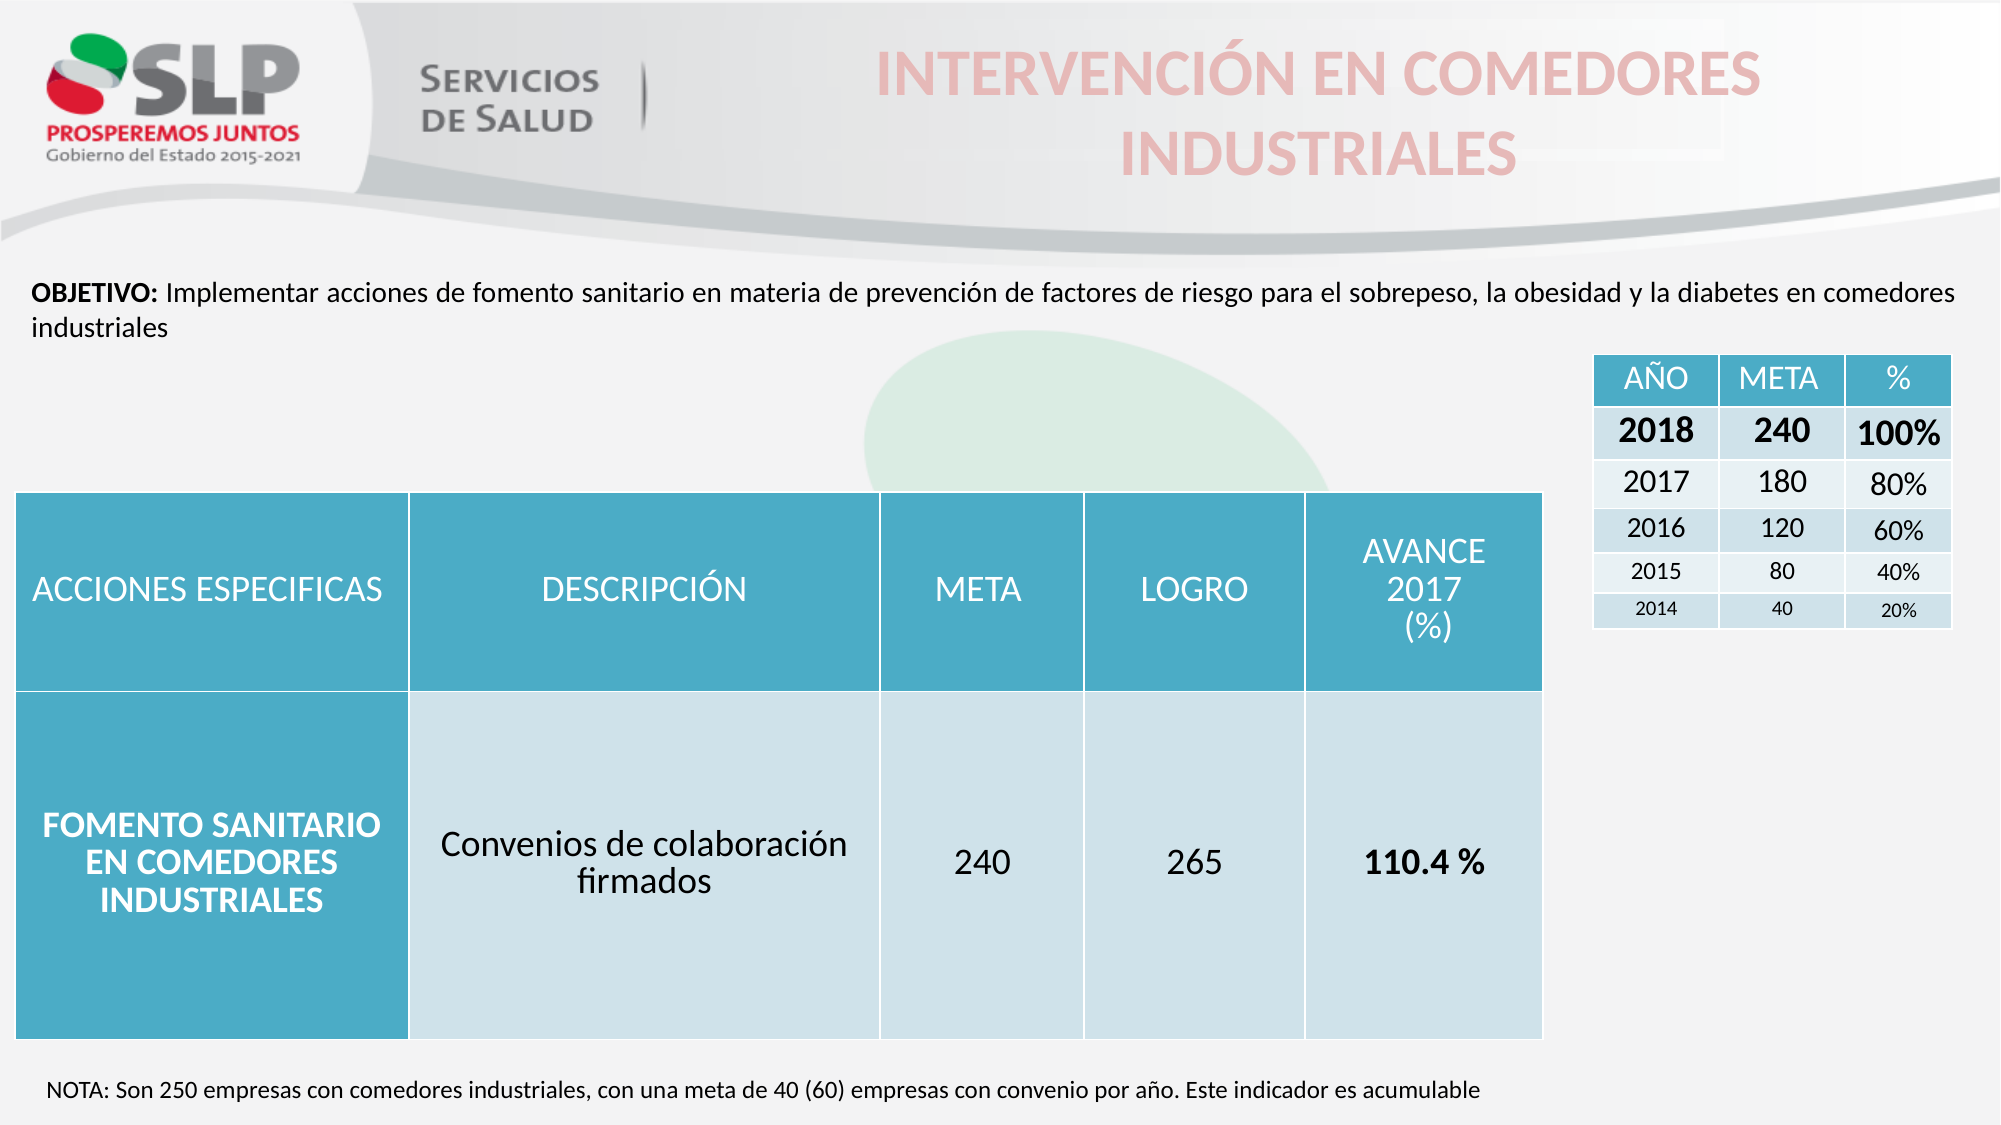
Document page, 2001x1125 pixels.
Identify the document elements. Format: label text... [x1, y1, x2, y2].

table_header % [1846, 355, 1951, 406]
table_header AVANCE 2017 (%) [1306, 493, 1542, 691]
table_cell 265 [1085, 692, 1304, 1039]
table_cell 80 [1720, 554, 1844, 592]
table_header DESCRIPCIÓN [410, 493, 879, 691]
table_header ACCIONES ESPECIFICAS [16, 493, 408, 691]
table_cell 2017 [1594, 461, 1718, 508]
text_box INTERVENCIÓN EN COMEDORES INDUSTRIALES [670, 19, 1969, 199]
table_cell 20% [1846, 594, 1951, 628]
table_cell 240 [1720, 408, 1844, 459]
table_cell 120 [1720, 509, 1844, 552]
table_cell 180 [1720, 461, 1844, 508]
table_header META [1720, 355, 1844, 406]
table_cell 110.4 % [1306, 692, 1542, 1039]
table_cell 80% [1846, 461, 1951, 508]
table_cell 2015 [1594, 554, 1718, 592]
table_cell Convenios de colaboración firmados [410, 692, 879, 1039]
table_header LOGRO [1085, 493, 1304, 691]
table_cell 40 [1720, 594, 1844, 628]
table_header META [881, 493, 1083, 691]
table_cell 100% [1846, 408, 1951, 459]
table_cell 60% [1846, 509, 1951, 552]
table_cell 240 [881, 692, 1083, 1039]
list OBJETIVO: Implementar acciones de fomento sanitario en materia de prevención de factores de riesgo para el sobrepeso, la obesidad y la diabetes en comedores industriales [19, 267, 1969, 355]
table_cell 2018 [1594, 408, 1718, 459]
table_cell 2014 [1594, 594, 1718, 628]
table_cell 40% [1846, 554, 1951, 592]
picture [0, 0, 2001, 1125]
text_box NOTA: Son 250 empresas con comedores industriales, con una meta de 40 (60) empresas con convenio por año. Este indicador es acumulable [31, 1065, 1969, 1118]
table_cell 2016 [1594, 509, 1718, 552]
table_header AÑO [1594, 355, 1718, 406]
table_cell FOMENTO SANITARIO EN COMEDORES INDUSTRIALES [16, 692, 408, 1039]
